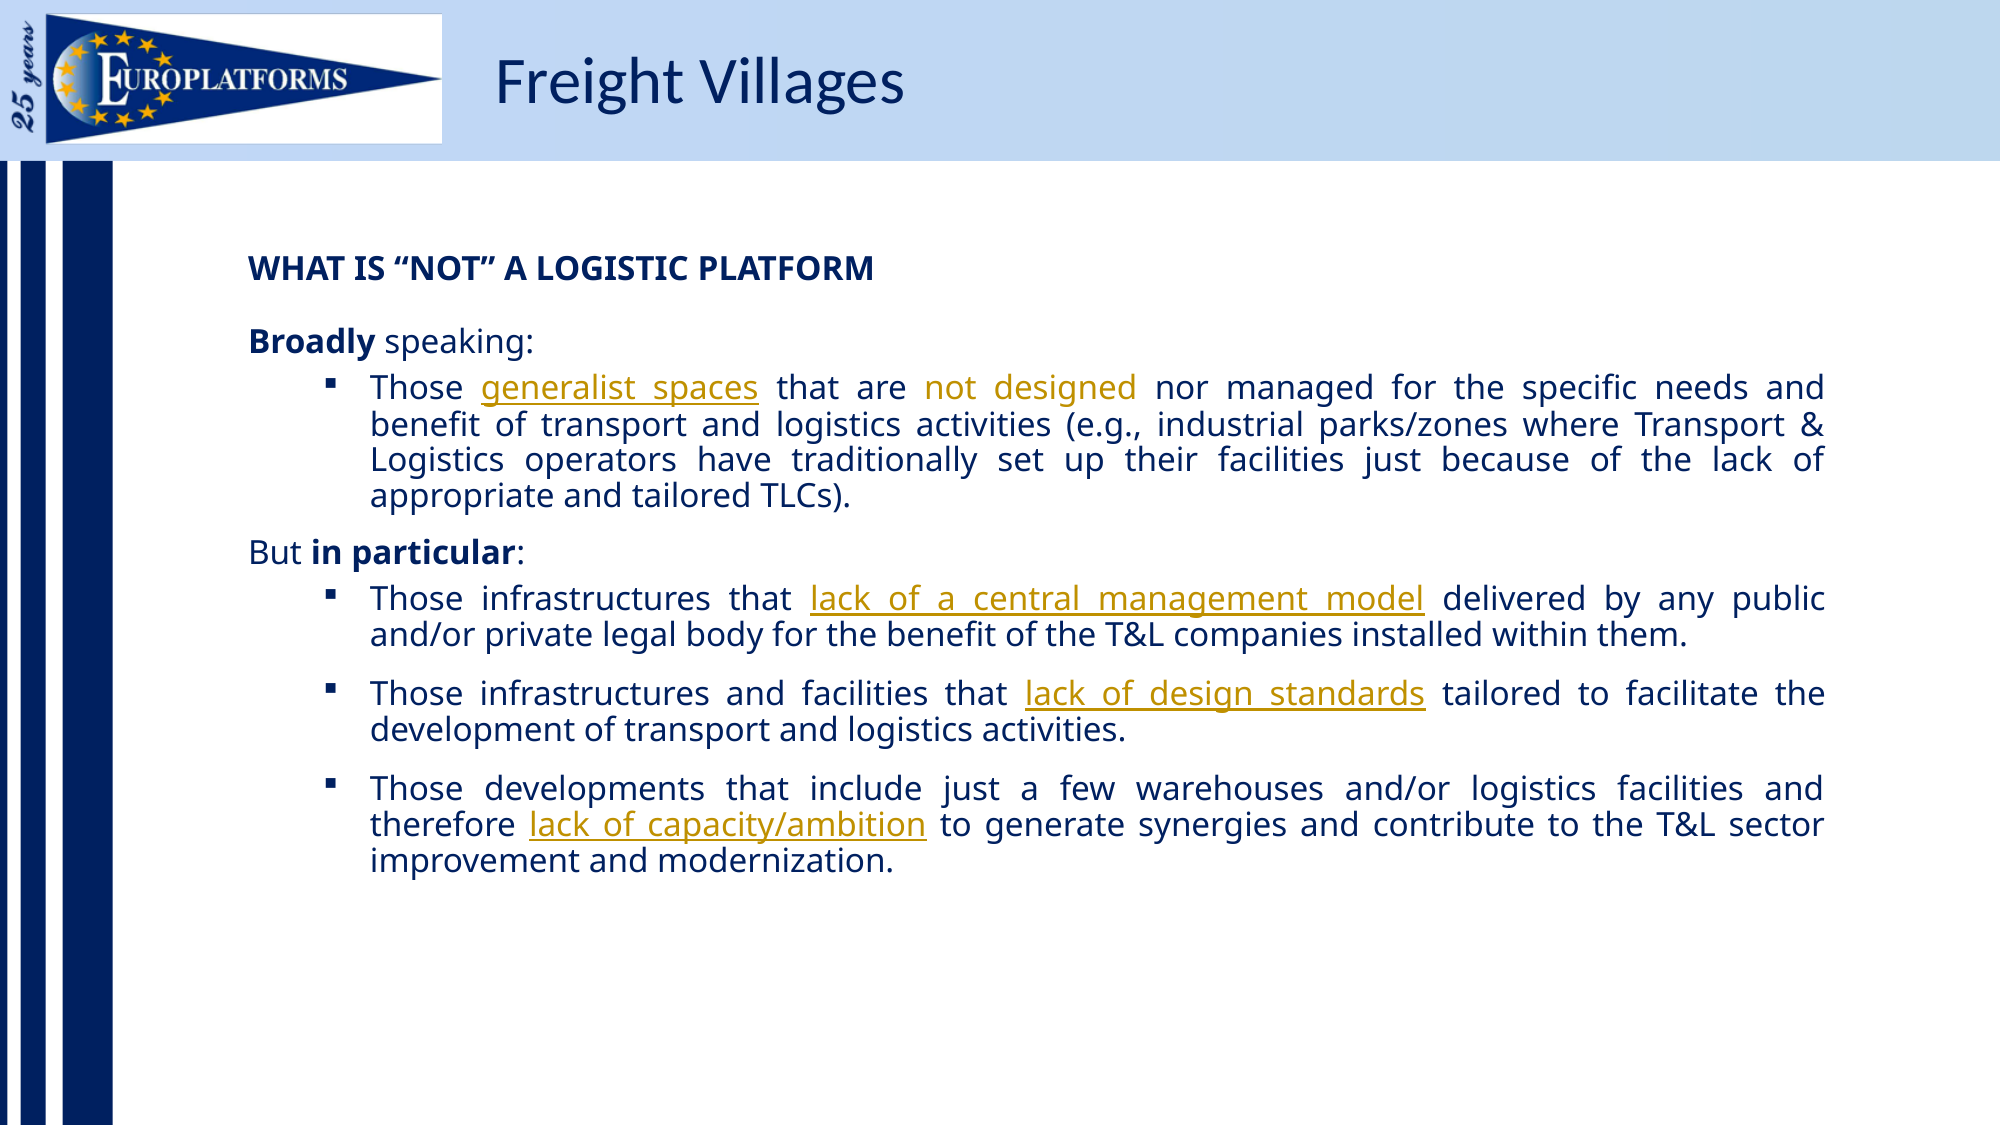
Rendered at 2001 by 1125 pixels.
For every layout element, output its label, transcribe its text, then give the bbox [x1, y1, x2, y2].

picture [0, 8, 442, 161]
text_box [0, 586, 539, 700]
text_box Freight Villages [480, 29, 1869, 125]
text_box WHAT IS “NOT” A LOGISTIC PLATFORM Broadly speaking: Those generalist spaces that are not designed nor managed for the specific needs and benefit of transport and logistics activities (e.g., industrial parks/zones where Transport & Logistics operators have traditionally set up their facilities just because of the lack of appropriate and tailored TLCs). But in particular: Those infrastructures that lack of a central management model delivered by any public and/or private legal body for the benefit of the T&L companies installed within them. Those infrastructures and facilities that lack of design standards tailored to facilitate the development of transport and logistics activities. Those developments that include just a few warehouses and/or logistics facilities and therefore lack of capacity/ambition to generate synergies and contribute to the T&L sector improvement and modernization. [233, 244, 1842, 1042]
text_box [0, 0, 2000, 162]
